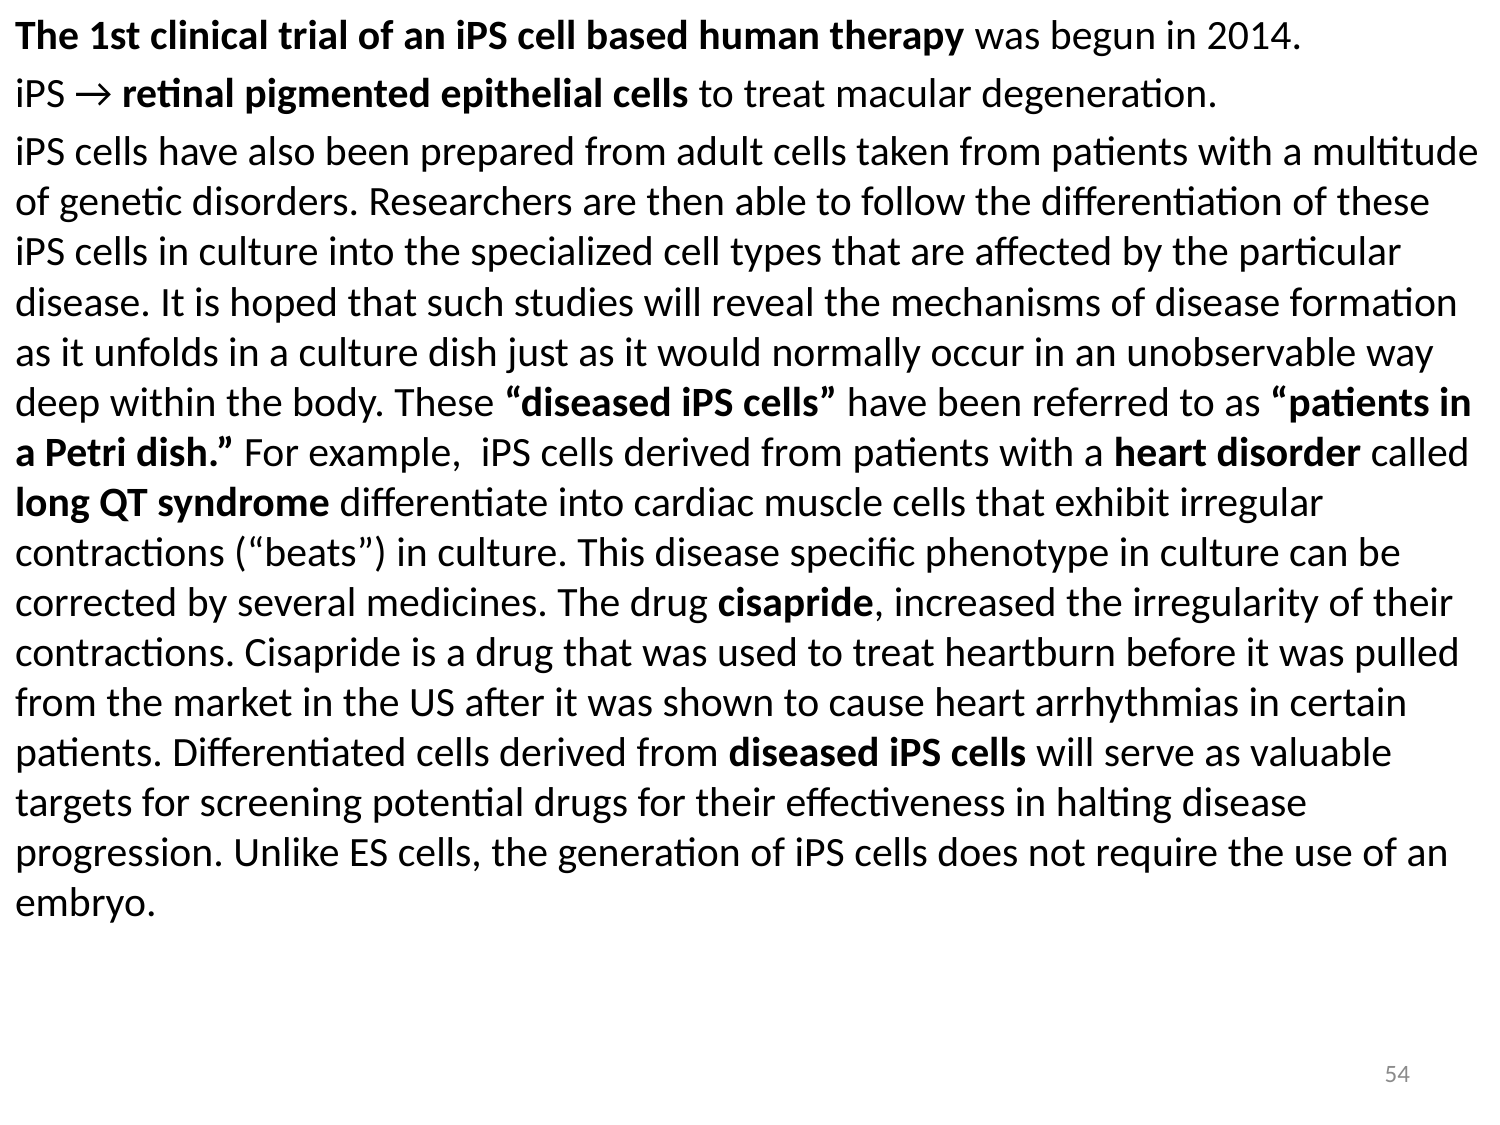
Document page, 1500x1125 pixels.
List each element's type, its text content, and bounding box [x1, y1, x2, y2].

slide_number 54 [1074, 1042, 1425, 1103]
list The 1st clinical trial of an iPS cell based human therapy was begun in 2014. iPS → retinal pigmented epithelial cells to treat macular degeneration. iPS cells have also been prepared from adult cells taken from patients with a multitude of genetic disorders. Researchers are then able to follow the differentiation of these iPS cells in culture into the specialized cell types that are affected by the particular disease. It is hoped that such studies will reveal the mechanisms of disease formation as it unfolds in a culture dish just as it would normally occur in an unobservable way deep within the body. These “diseased iPS cells” have been referred to as “patients in a Petri dish.” For example, iPS cells derived from patients with a heart disorder called long QT syndrome differentiate into cardiac muscle cells that exhibit irregular contractions (“beats”) in culture. This disease specific phenotype in culture can be corrected by several medicines. The drug cisapride, increased the irregularity of their contractions. Cisapride is a drug that was used to treat heartburn before it was pulled from the market in the US after it was shown to cause heart arrhythmias in certain patients. Differentiated cells derived from diseased iPS cells will serve as valuable targets for screening potential drugs for their effectiveness in halting disease progression. Unlike ES cells, the generation of iPS cells does not require the use of an embryo. [0, 0, 1500, 743]
